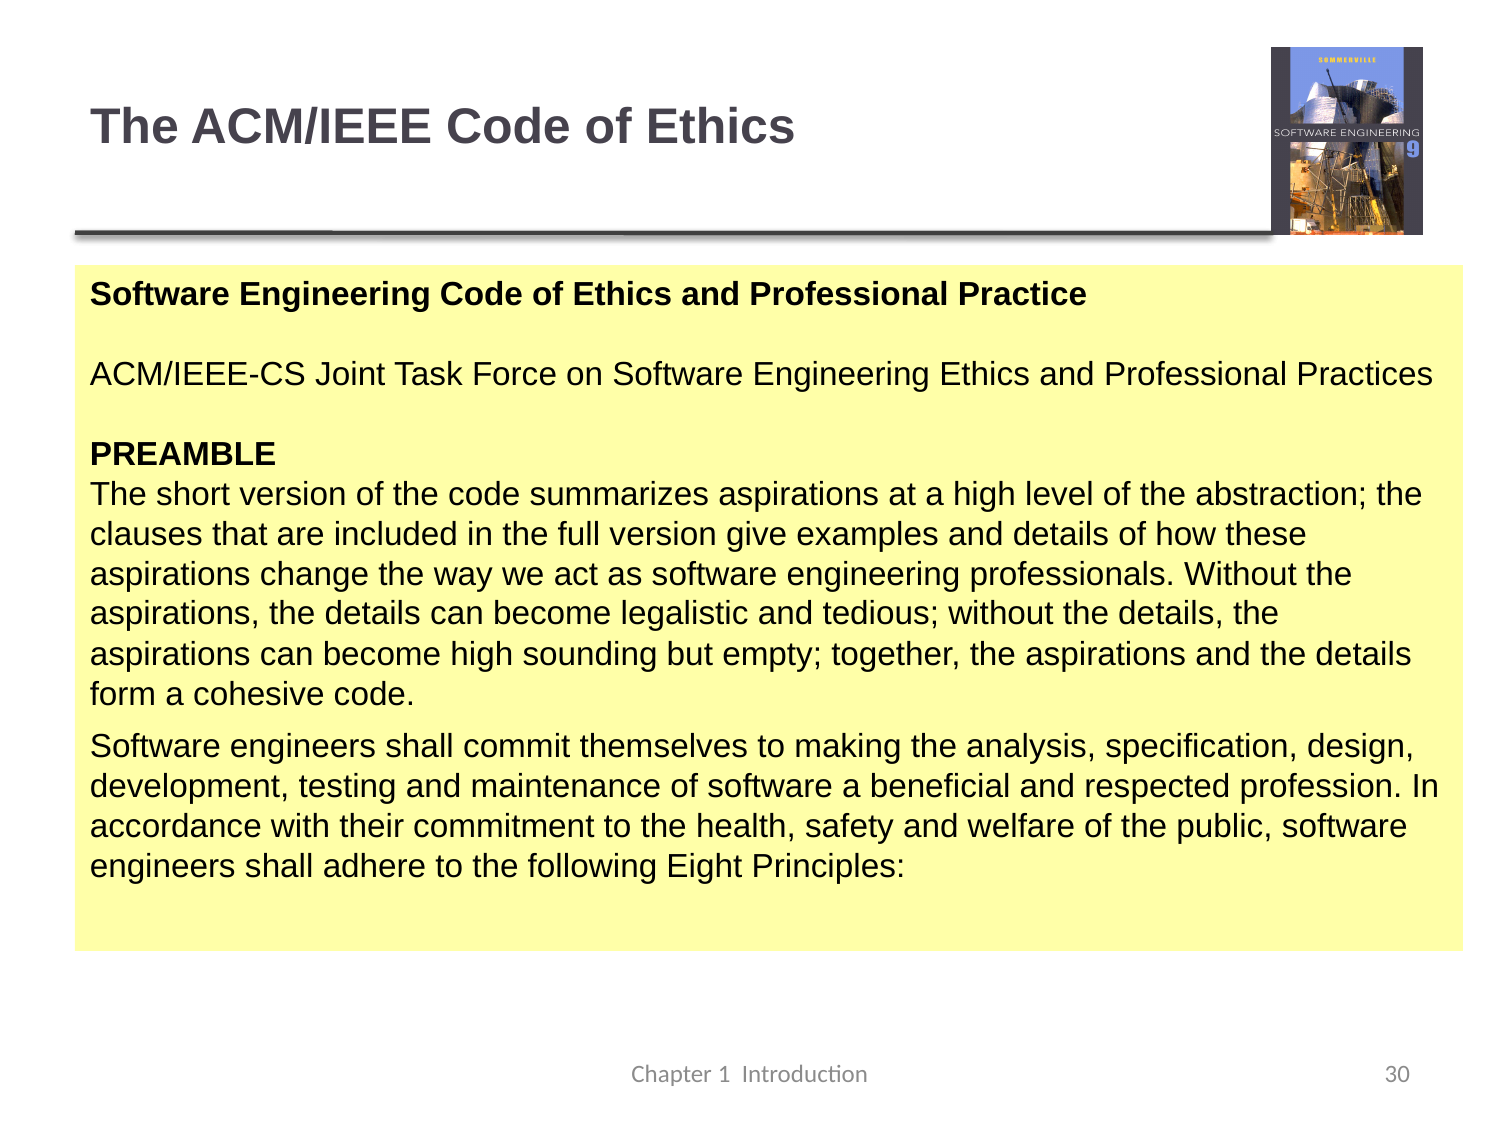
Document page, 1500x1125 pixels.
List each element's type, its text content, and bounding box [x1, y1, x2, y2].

title The ACM/IEEE Code of Ethics [74, 54, 1203, 192]
text_box Software Engineering Code of Ethics and Professional Practice ACM/IEEE-CS Joint Task Force on Software Engineering Ethics and Professional Practices PREAMBLE The short version of the code summarizes aspirations at a high level of the abstraction; the clauses that are included in the full version give examples and details of how these aspirations change the way we act as software engineering professionals. Without the aspirations, the details can become legalistic and tedious; without the details, the aspirations can become high sounding but empty; together, the aspirations and the details form a cohesive code. Software engineers shall commit themselves to making the analysis, specification, design, development, testing and maintenance of software a beneficial and respected profession. In accordance with their commitment to the health, safety and welfare of the public, software engineers shall adhere to the following Eight Principles: [74, 265, 1463, 951]
slide_number 30 [1074, 1042, 1425, 1103]
footer Chapter 1 Introduction [512, 1042, 988, 1103]
picture [1271, 47, 1423, 235]
